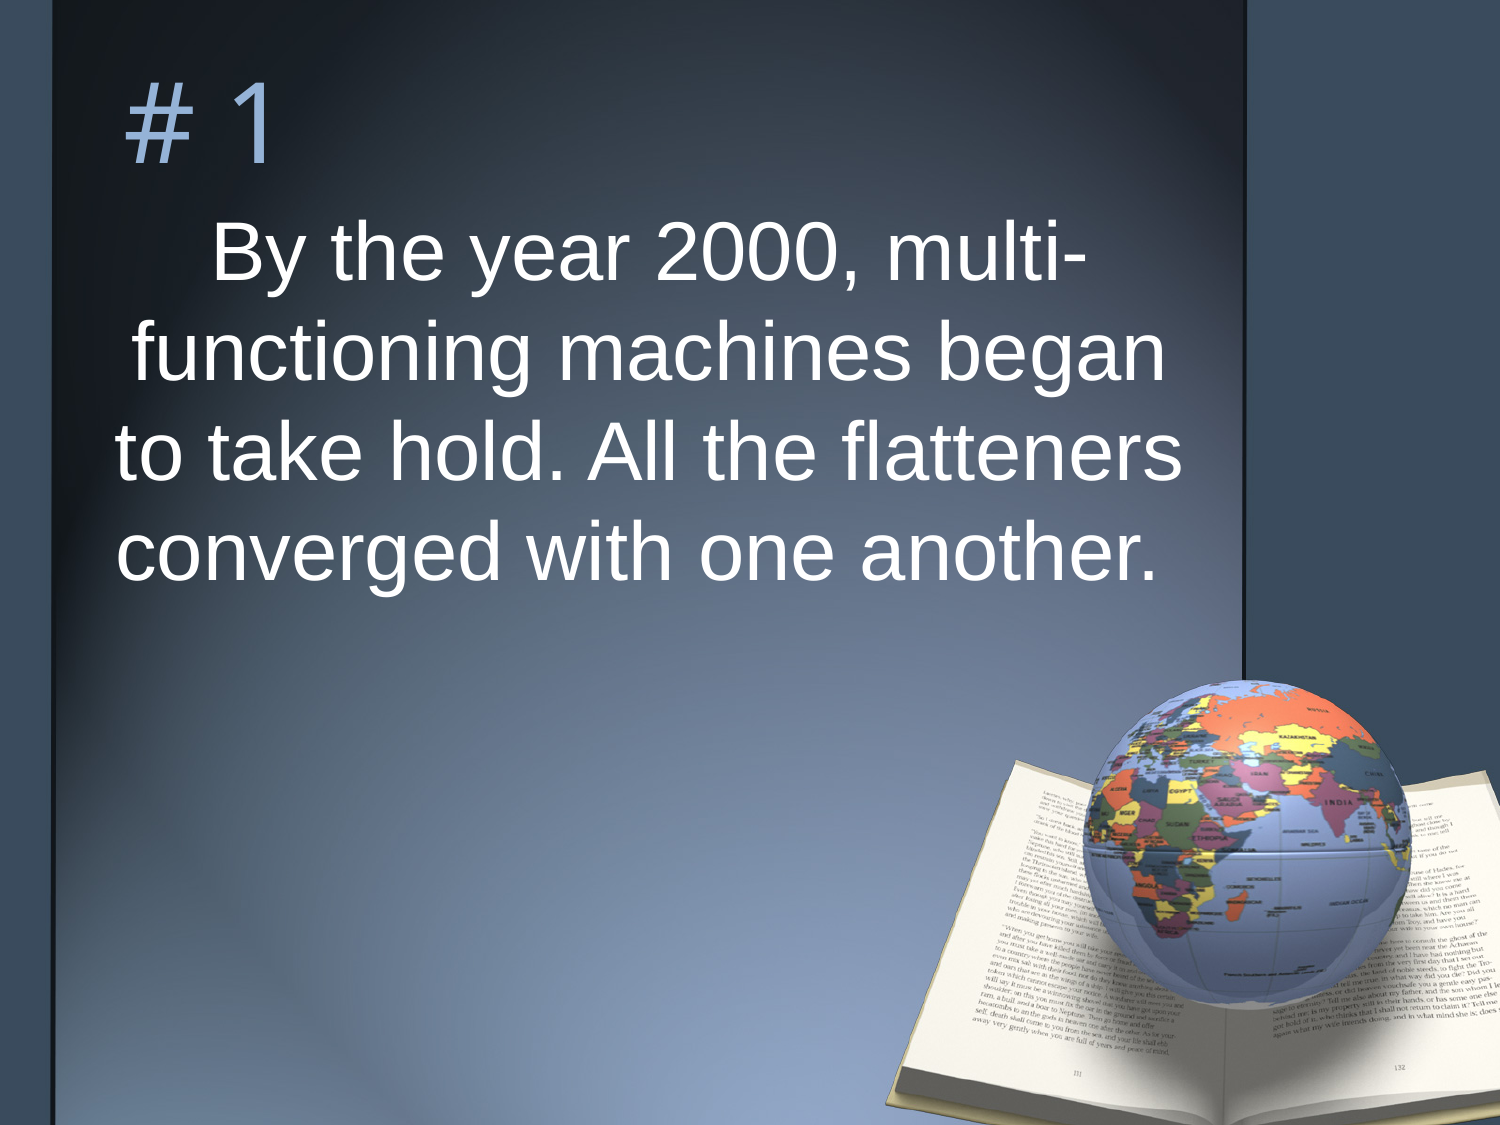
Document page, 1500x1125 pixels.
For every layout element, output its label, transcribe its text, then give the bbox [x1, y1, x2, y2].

title # 1 [49, 0, 363, 238]
picture [0, 0, 1500, 1125]
text_box By the year 2000, multi-functioning machines began to take hold. All the flatteners converged with one another. [75, 189, 1225, 675]
